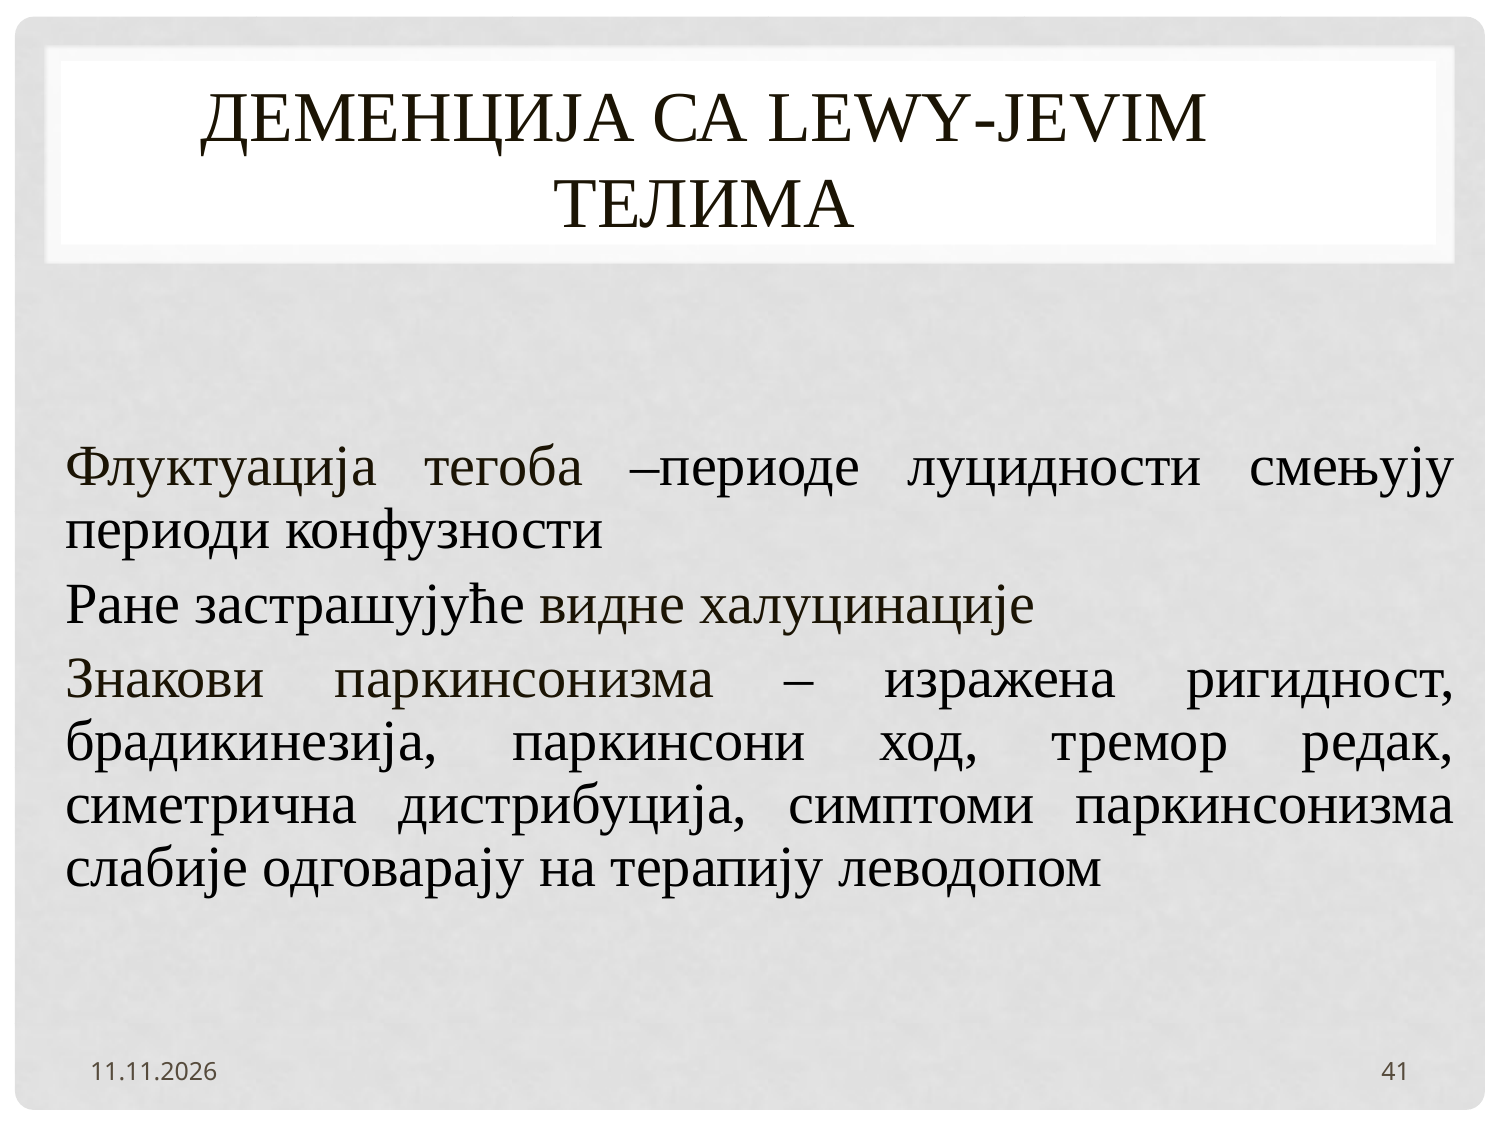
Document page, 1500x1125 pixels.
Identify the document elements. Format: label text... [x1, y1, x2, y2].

title Деменција са Lewy-jevim телима [62, 62, 1347, 250]
slide_number 41 [1074, 1042, 1425, 1103]
text_box Флуктуација тегоба –периоде луцидности смењују периоди конфузности Ране застрашујуће видне халуцинације Знакови паркинсонизма – изражена ригидност, брадикинезија, паркинсони ход, тремор редак, симетрична дистрибуција, симптоми паркинсонизма слабије одговарају на терапију леводопом [49, 271, 1470, 1088]
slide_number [75, 1042, 425, 1103]
